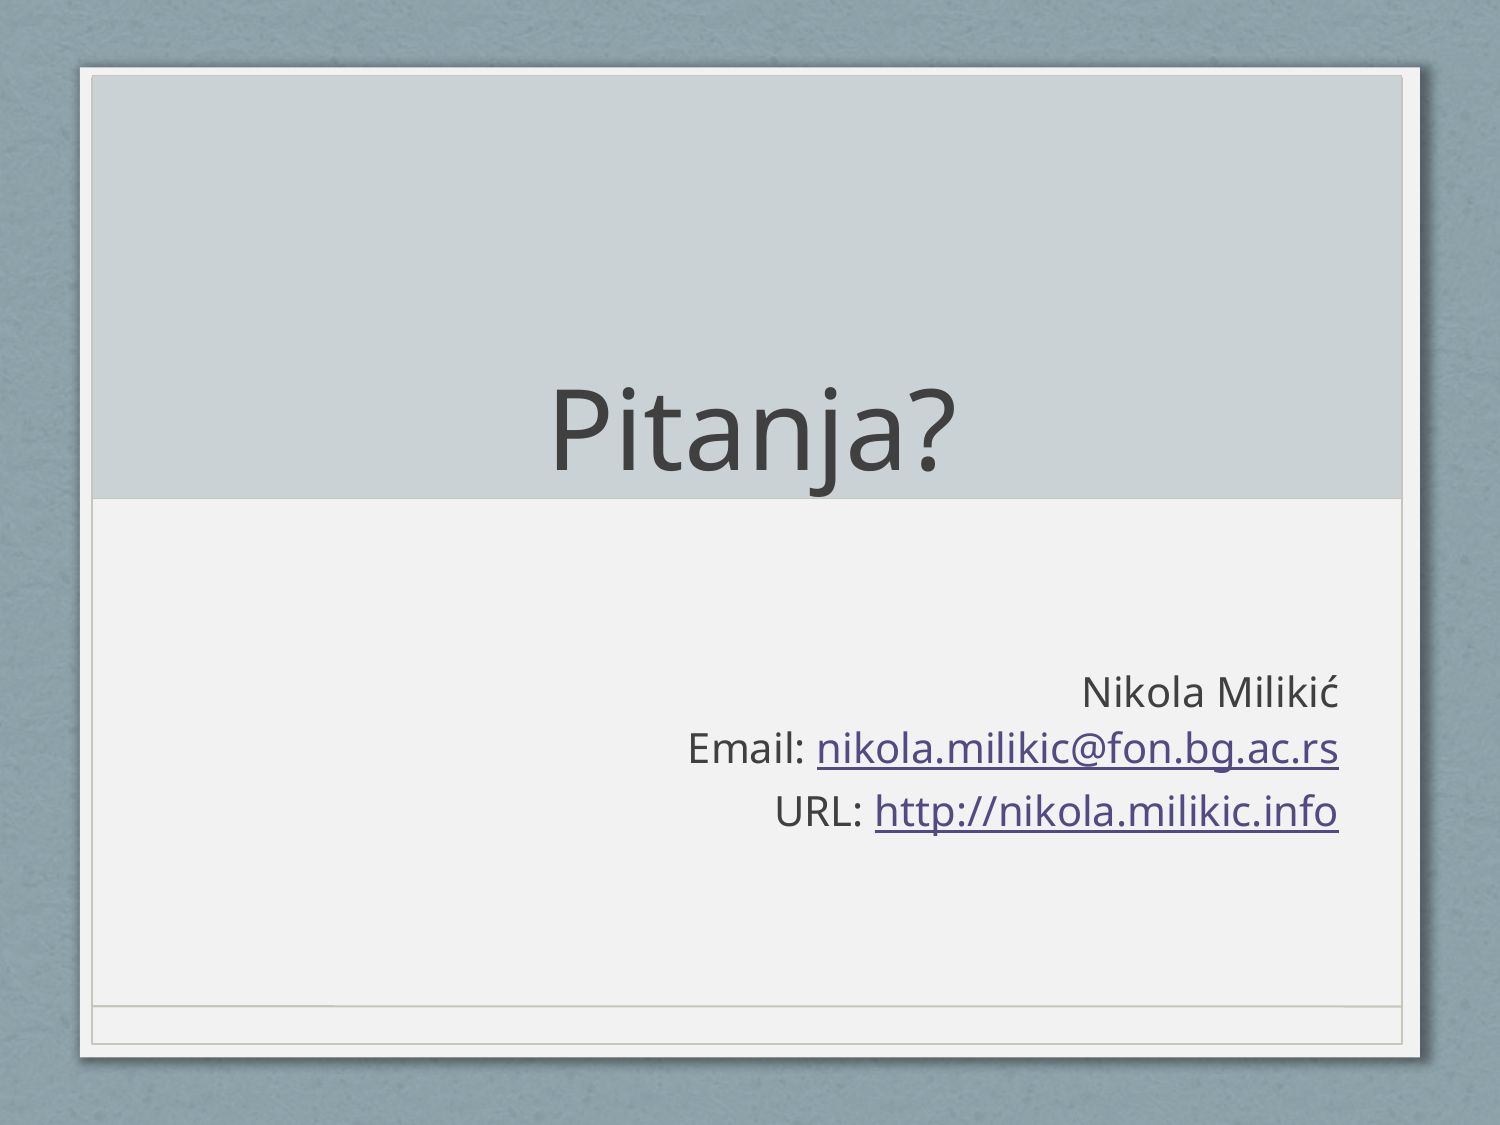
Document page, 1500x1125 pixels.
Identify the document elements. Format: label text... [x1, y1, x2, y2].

title Pitanja? [150, 184, 1355, 500]
subtitle Nikola Milikić Email: nikola.milikic@fon.bg.ac.rs URL: http://nikola.milikic.info [150, 658, 1355, 946]
